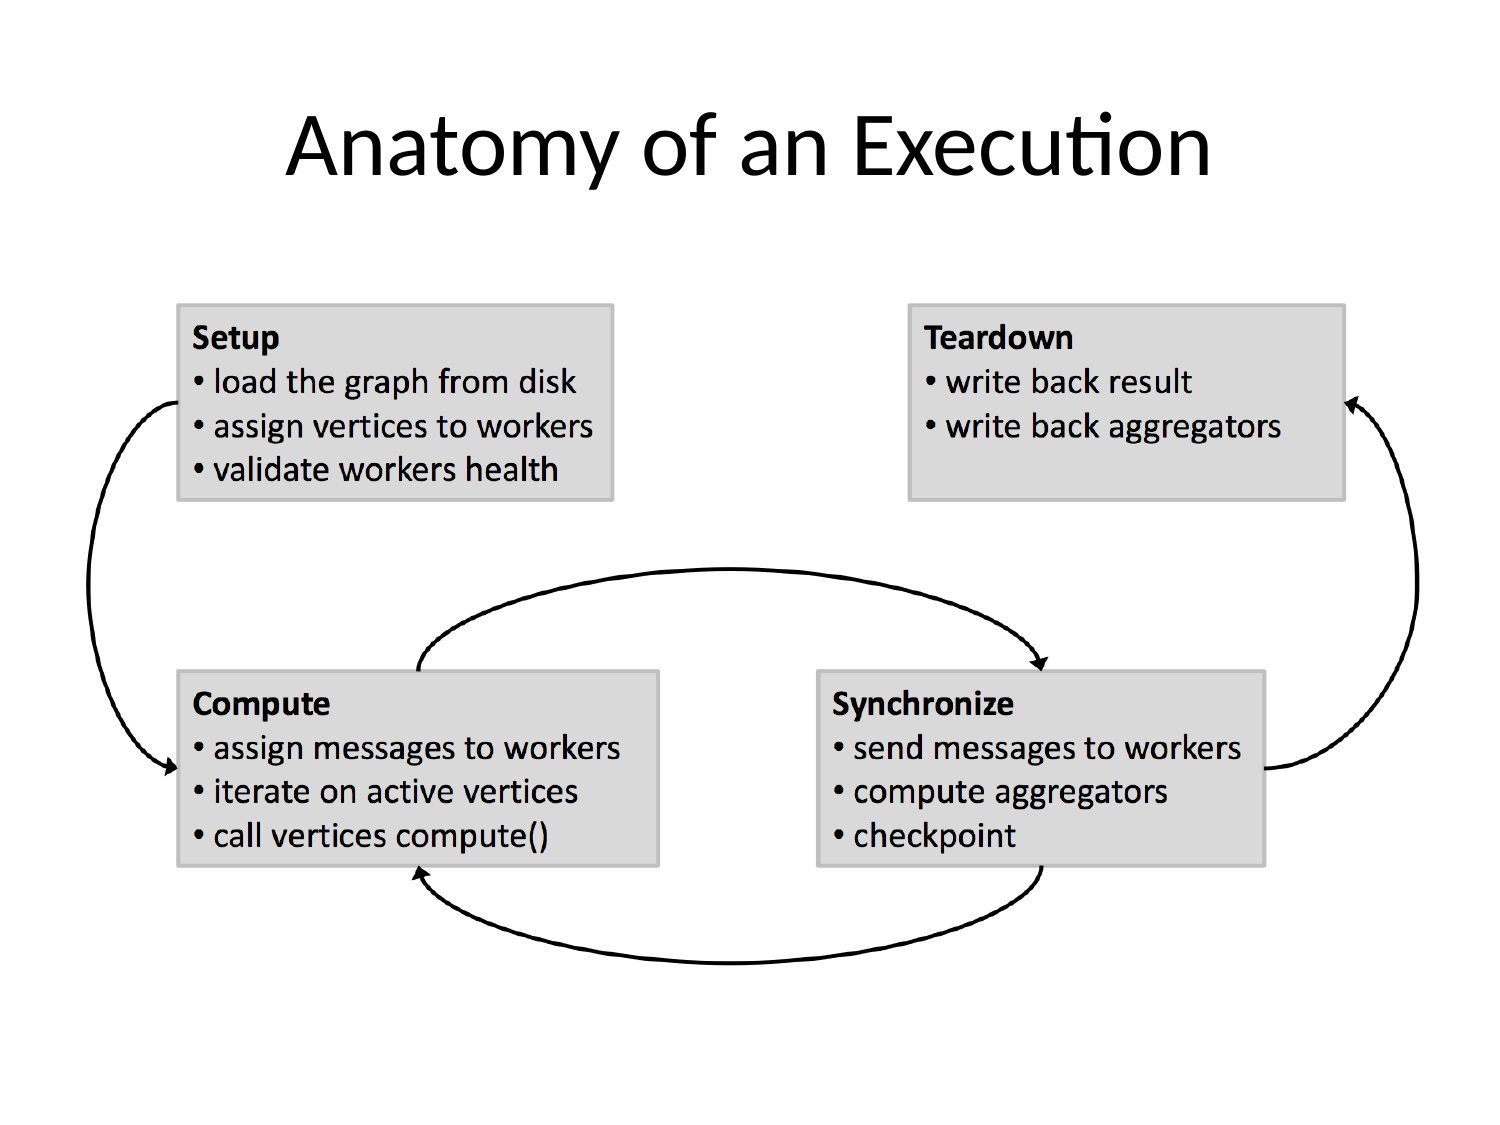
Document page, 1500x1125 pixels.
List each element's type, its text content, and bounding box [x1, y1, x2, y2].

title Anatomy of an Execution [75, 45, 1425, 233]
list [74, 262, 1426, 1006]
